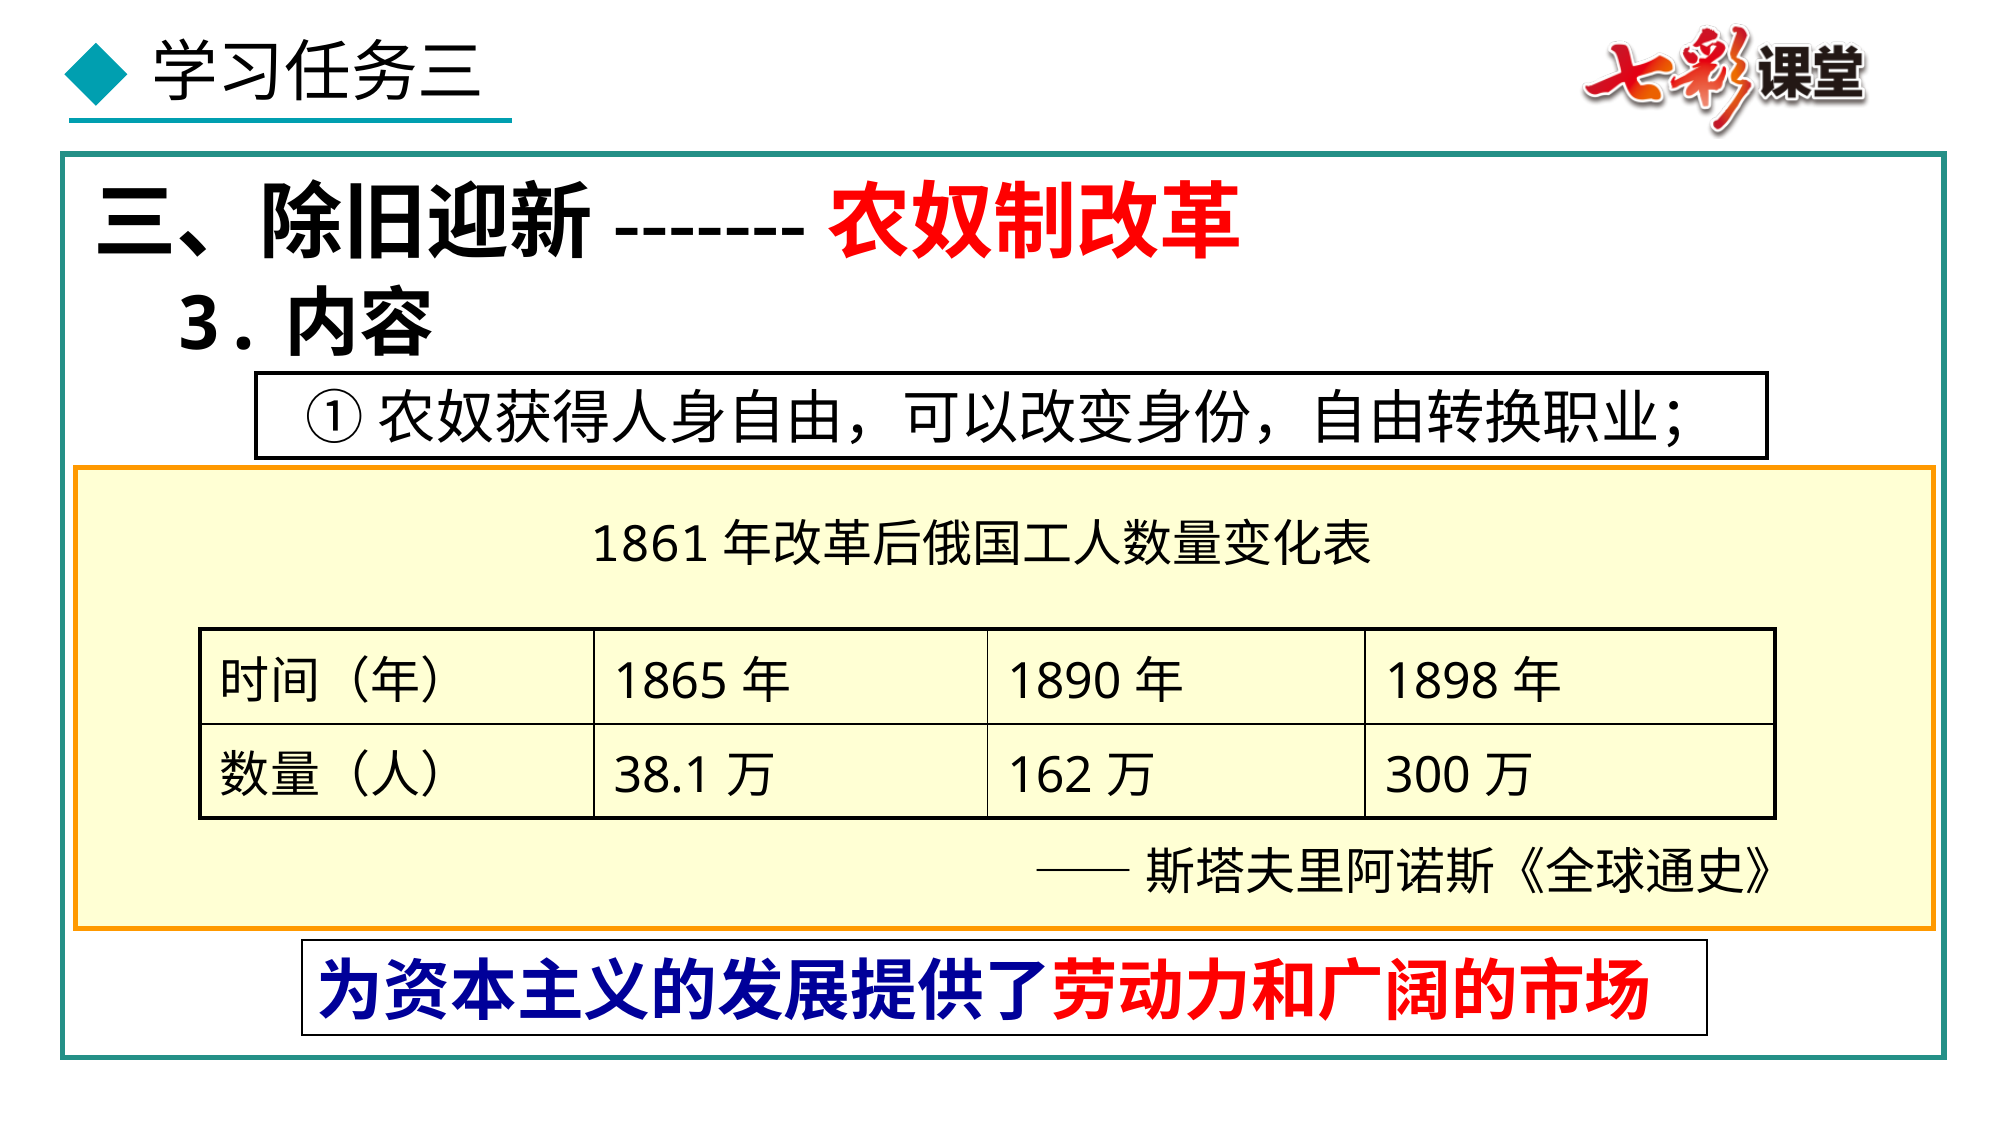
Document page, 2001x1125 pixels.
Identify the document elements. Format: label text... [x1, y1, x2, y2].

table_header 1898年 [1366, 631, 1773, 723]
text_box ①农奴获得人身自由，可以改变身份，自由转换职业； [255, 373, 1768, 458]
table_header 时间（年） [202, 631, 593, 723]
table_cell 162万 [988, 725, 1364, 816]
table_header 1865年 [595, 631, 987, 723]
picture [1578, 19, 1874, 139]
table_cell 数量（人） [202, 725, 593, 816]
text_box 三、除旧迎新-------农奴制改革 [78, 160, 1434, 276]
text_box [75, 467, 1934, 929]
text_box ——斯塔夫里阿诺斯《全球通史》 [1018, 832, 1951, 908]
table_cell 38.1万 [595, 725, 987, 816]
text_box 1861年改革后俄国工人数量变化表 [575, 504, 1452, 579]
text_box 为资本主义的发展提供了劳动力和广阔的市场 [302, 940, 1708, 1036]
text_box 3.内容 [55, 267, 556, 372]
table_cell 300万 [1366, 725, 1773, 816]
table_header 1890年 [988, 631, 1364, 723]
